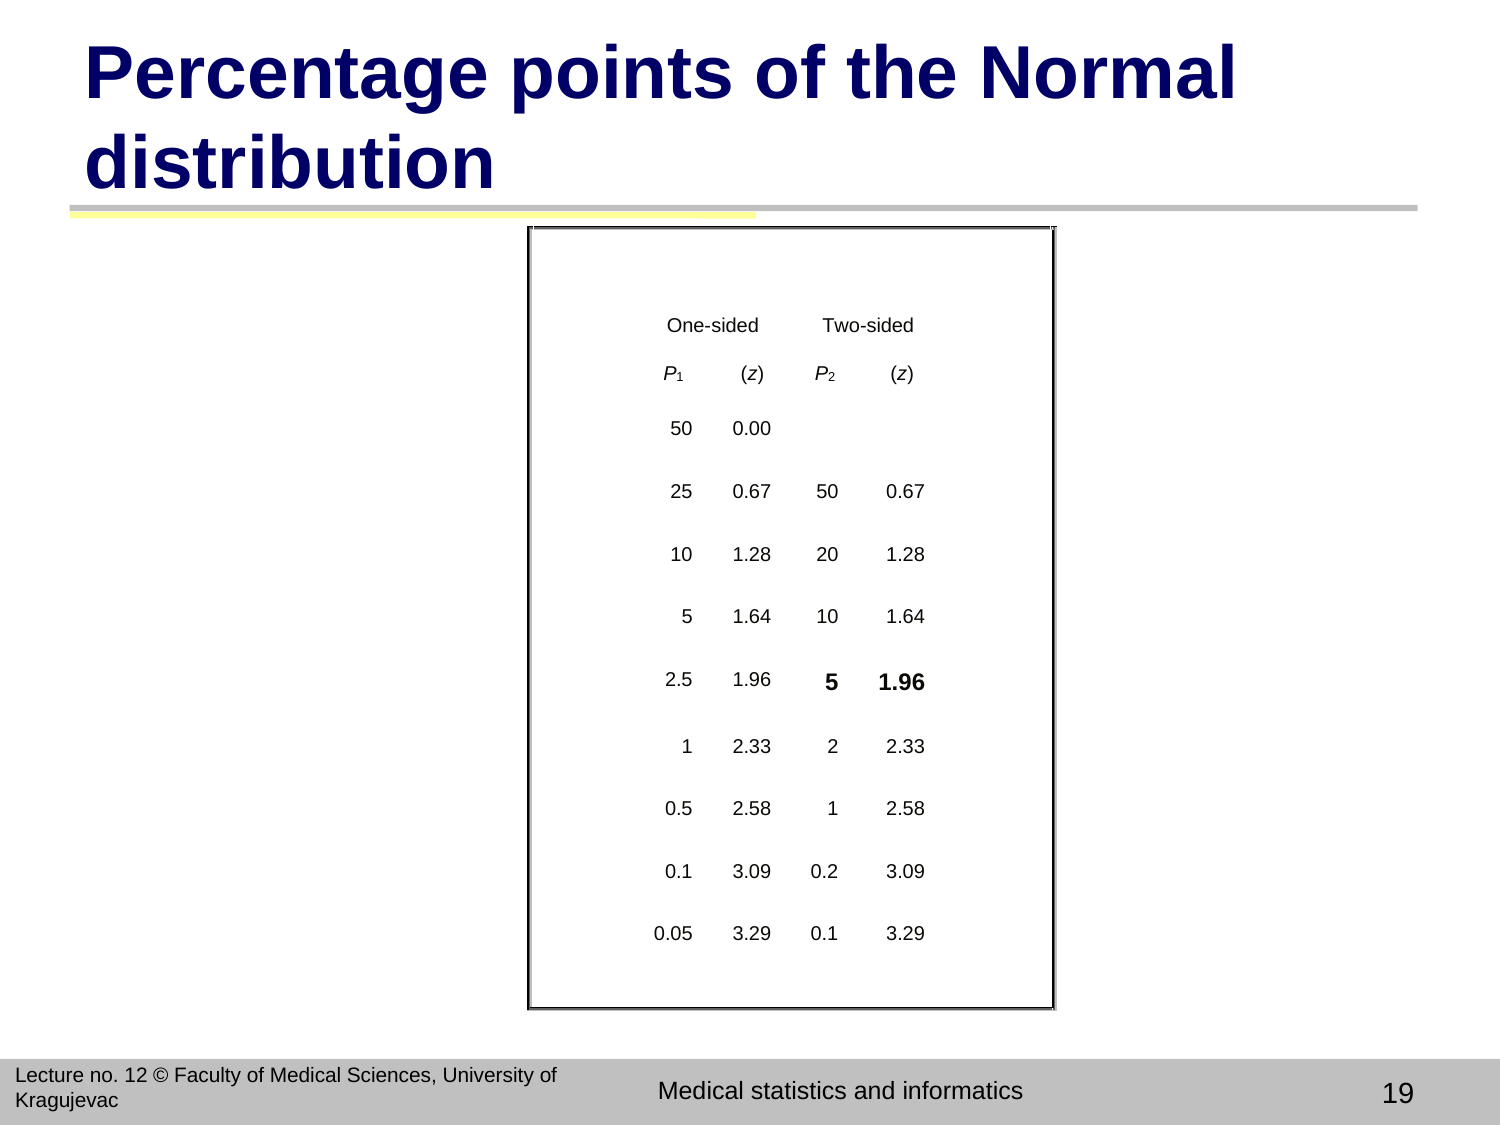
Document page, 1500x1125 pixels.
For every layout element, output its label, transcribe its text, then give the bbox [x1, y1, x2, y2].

slide_number 19 [1181, 1066, 1430, 1125]
title Percentage points of the Normal distribution [69, 19, 1426, 208]
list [313, 225, 1270, 1046]
slide_number Lecture no. 12 © Faculty of Medical Sciences, University of Kragujevac [0, 1053, 601, 1108]
footer Medical statistics and informatics [512, 1066, 1170, 1125]
